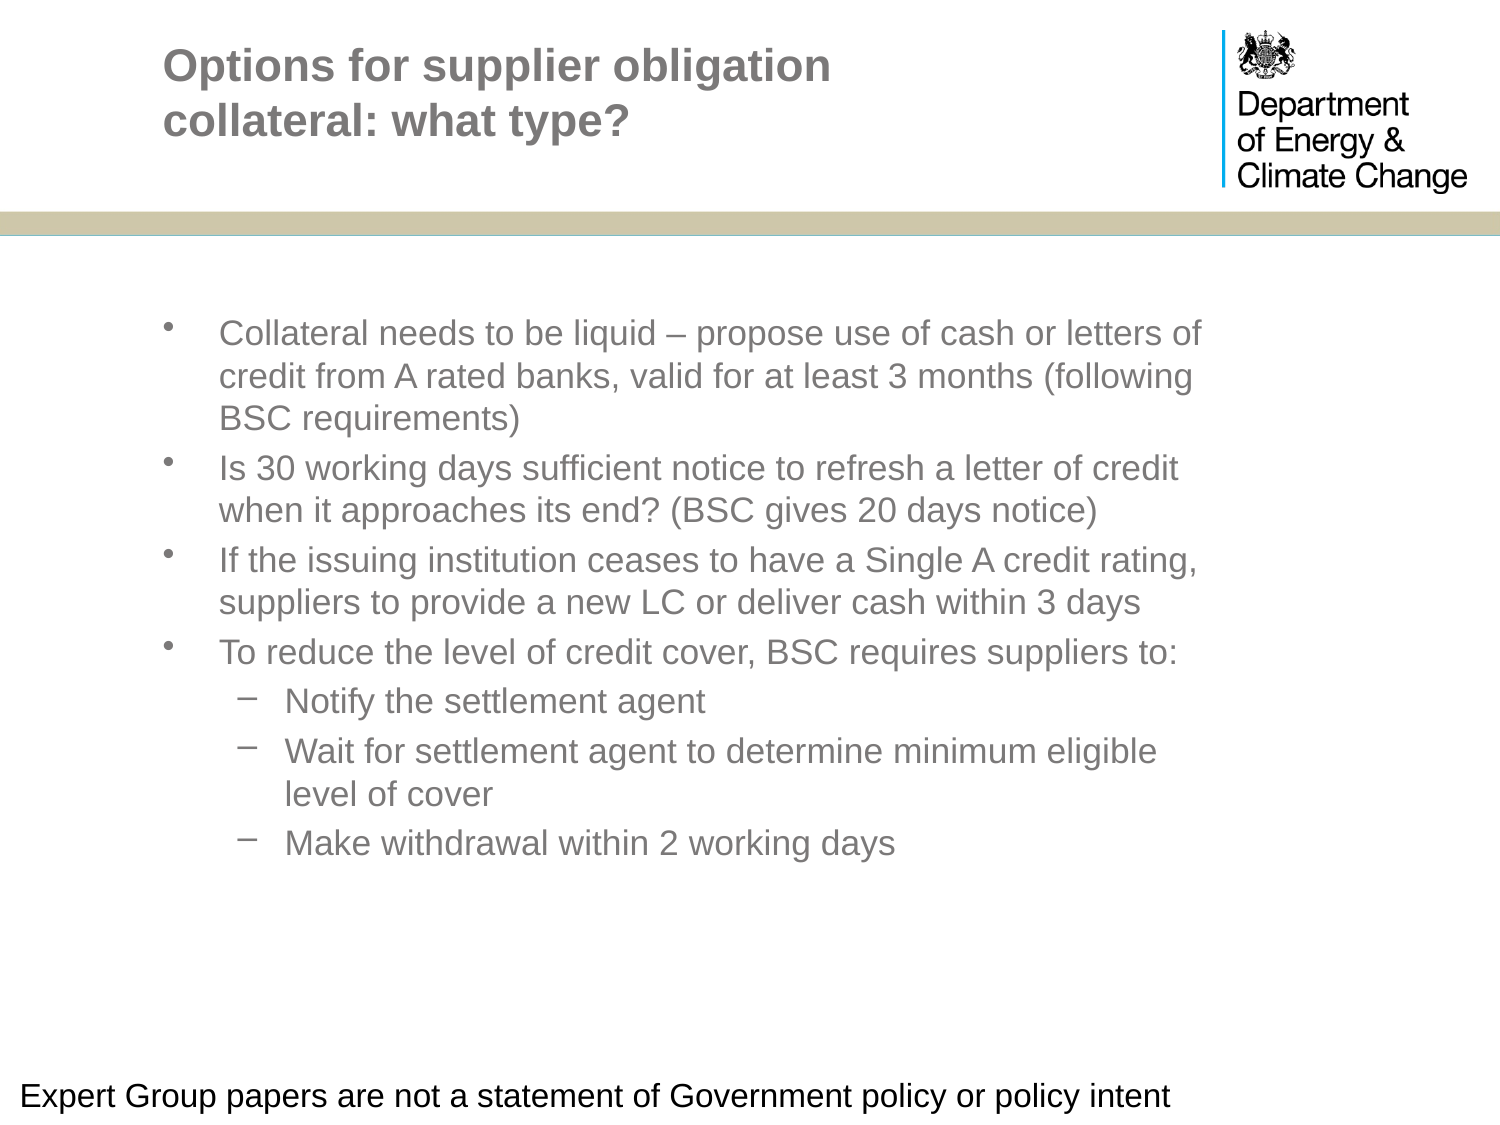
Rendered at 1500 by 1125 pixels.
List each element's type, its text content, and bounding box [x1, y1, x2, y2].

title Options for supplier obligation collateral: what type? [147, 27, 1034, 112]
text_box Expert Group papers are not a statement of Government policy or policy intent [4, 1067, 1500, 1122]
list Collateral needs to be liquid – propose use of cash or letters of credit from A rated banks, valid for at least 3 months (following BSC requirements) Is 30 working days sufficient notice to refresh a letter of credit when it approaches its end? (BSC gives 20 days notice) If the issuing institution ceases to have a Single A credit rating, suppliers to provide a new LC or deliver cash within 3 days To reduce the level of credit cover, BSC requires suppliers to: Notify the settlement agent Wait for settlement agent to determine minimum eligible level of cover Make withdrawal within 2 working days [147, 302, 1234, 965]
picture [0, 208, 1500, 236]
picture [1222, 30, 1467, 194]
